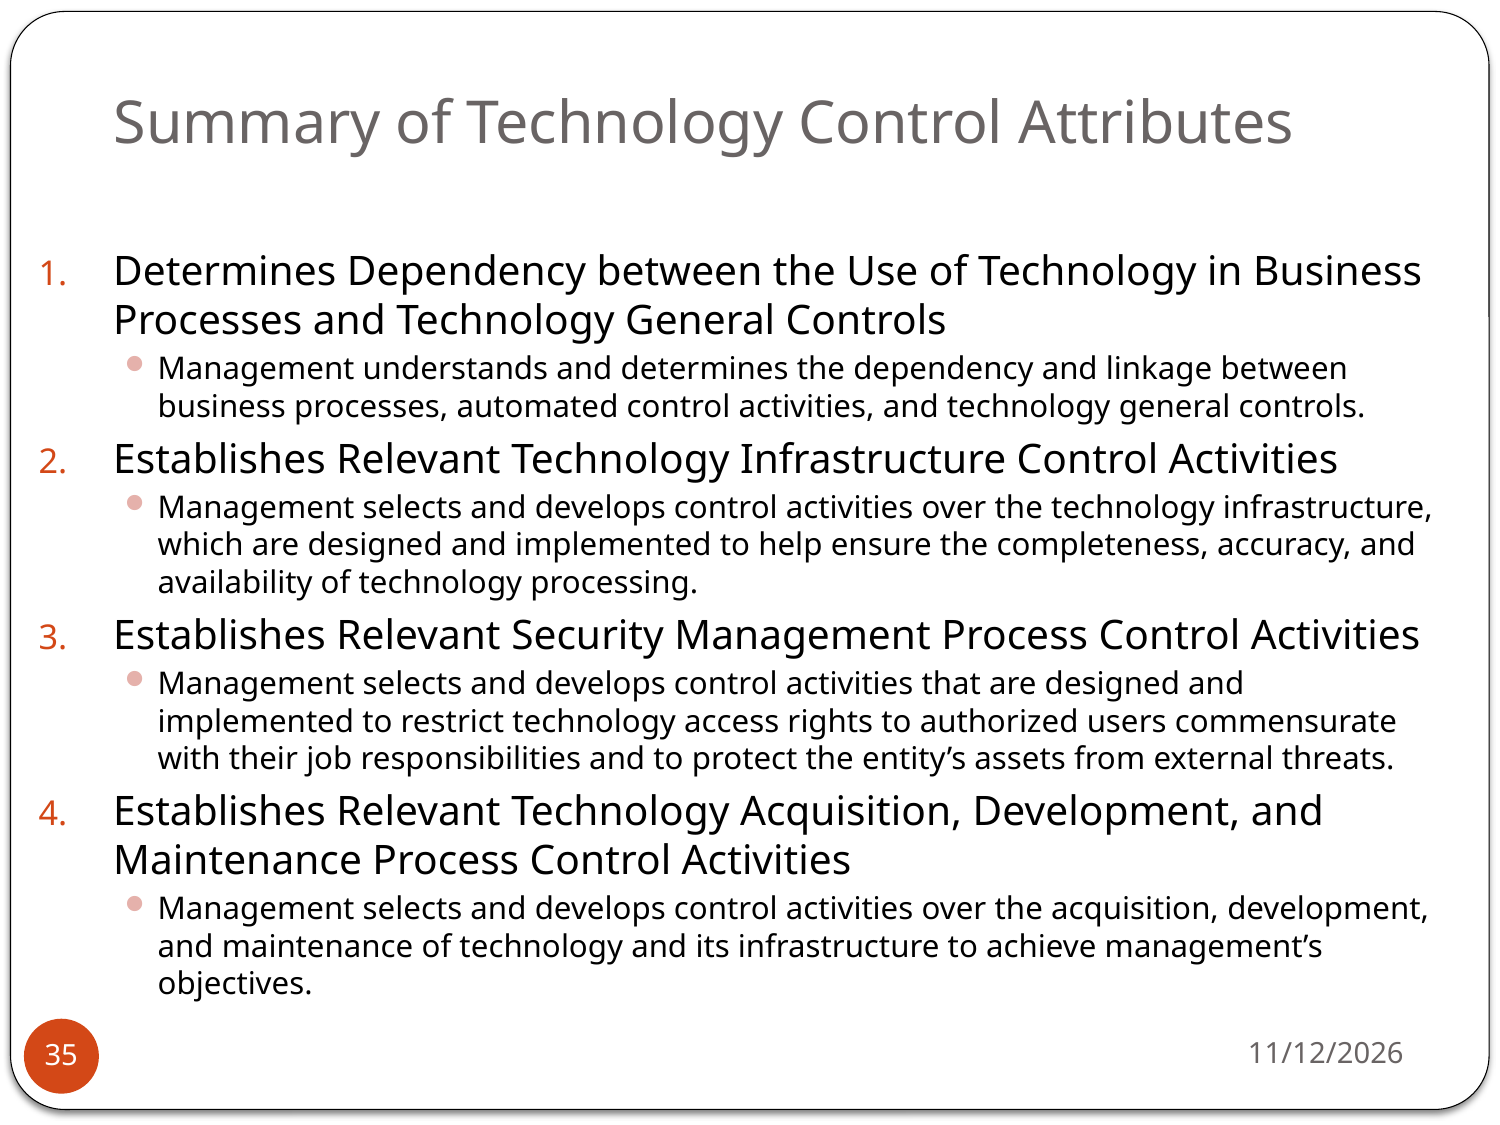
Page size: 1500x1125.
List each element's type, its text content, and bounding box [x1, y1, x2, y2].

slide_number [1012, 1016, 1419, 1094]
title Summary of Technology Control Attributes [98, 45, 1455, 171]
list Determines Dependency between the Use of Technology in Business Processes and Technology General Controls Management understands and determines the dependency and linkage between business processes, automated control activities, and technology general controls. Establishes Relevant Technology Infrastructure Control Activities Management selects and develops control activities over the technology infrastructure, which are designed and implemented to help ensure the completeness, accuracy, and availability of technology processing. Establishes Relevant Security Management Process Control Activities Management selects and develops control activities that are designed and implemented to restrict technology access rights to authorized users commensurate with their job responsibilities and to protect the entity’s assets from external threats. Establishes Relevant Technology Acquisition, Development, and Maintenance Process Control Activities Management selects and develops control activities over the acquisition, development, and maintenance of technology and its infrastructure to achieve management’s objectives. [23, 237, 1455, 1016]
slide_number 35 [23, 1018, 99, 1094]
